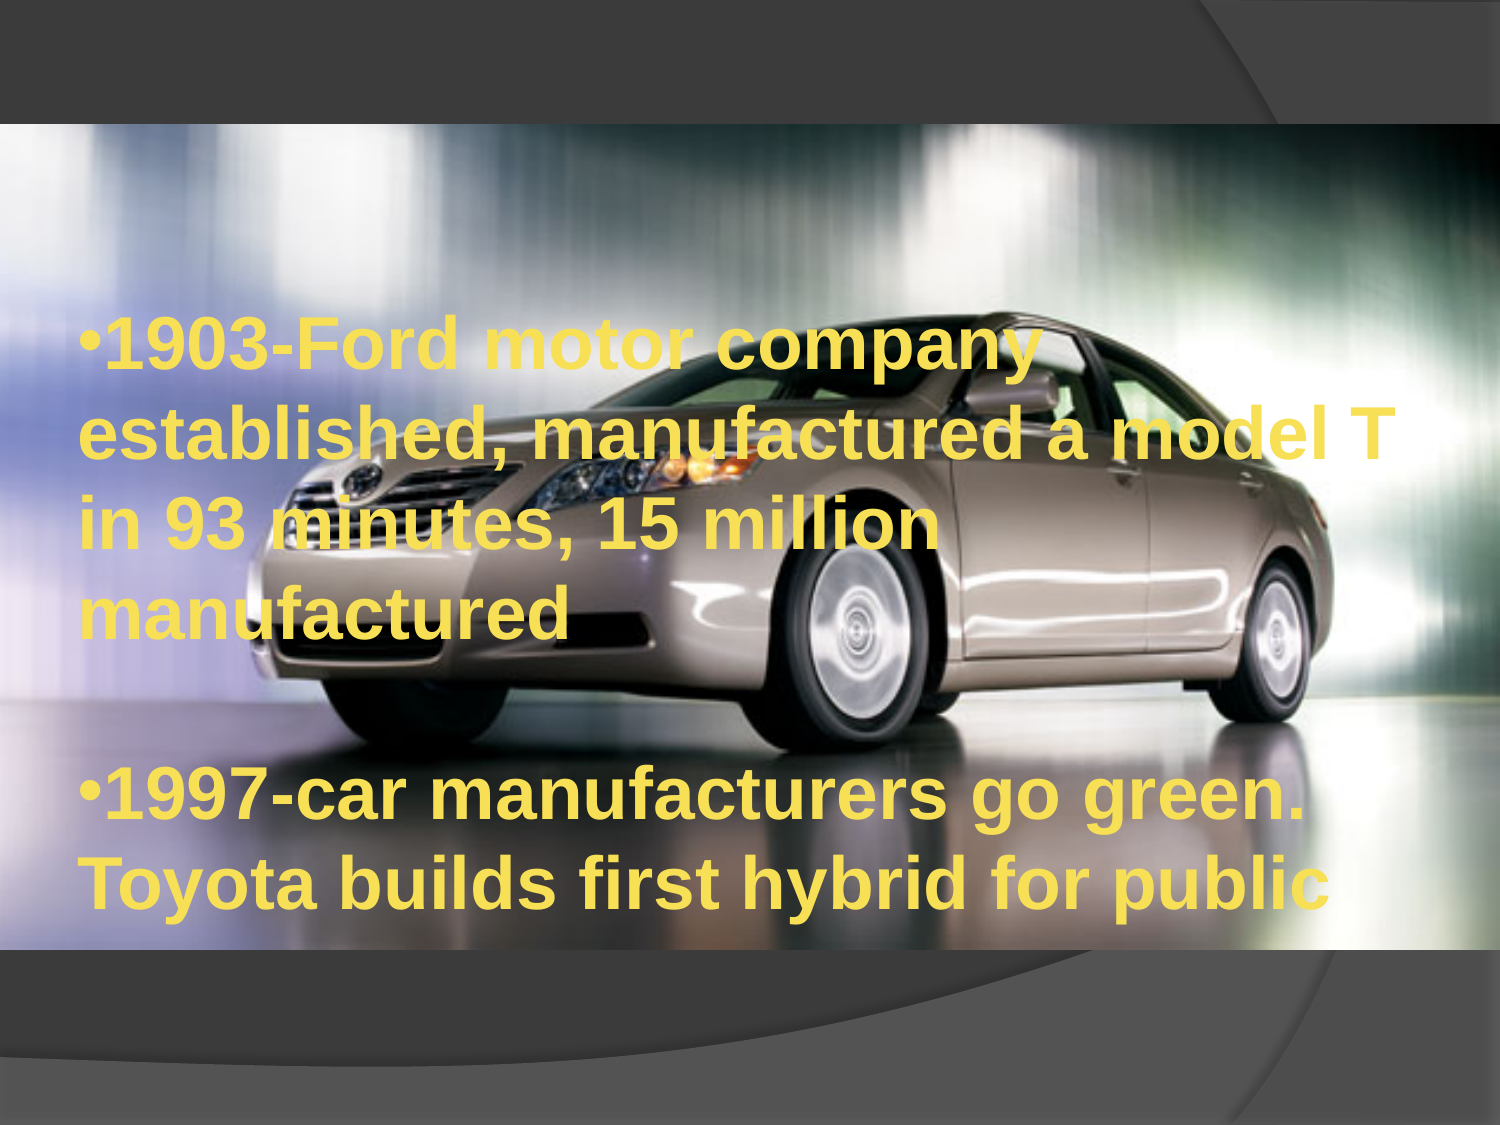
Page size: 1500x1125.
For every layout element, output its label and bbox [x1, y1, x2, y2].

picture [0, 124, 1500, 951]
